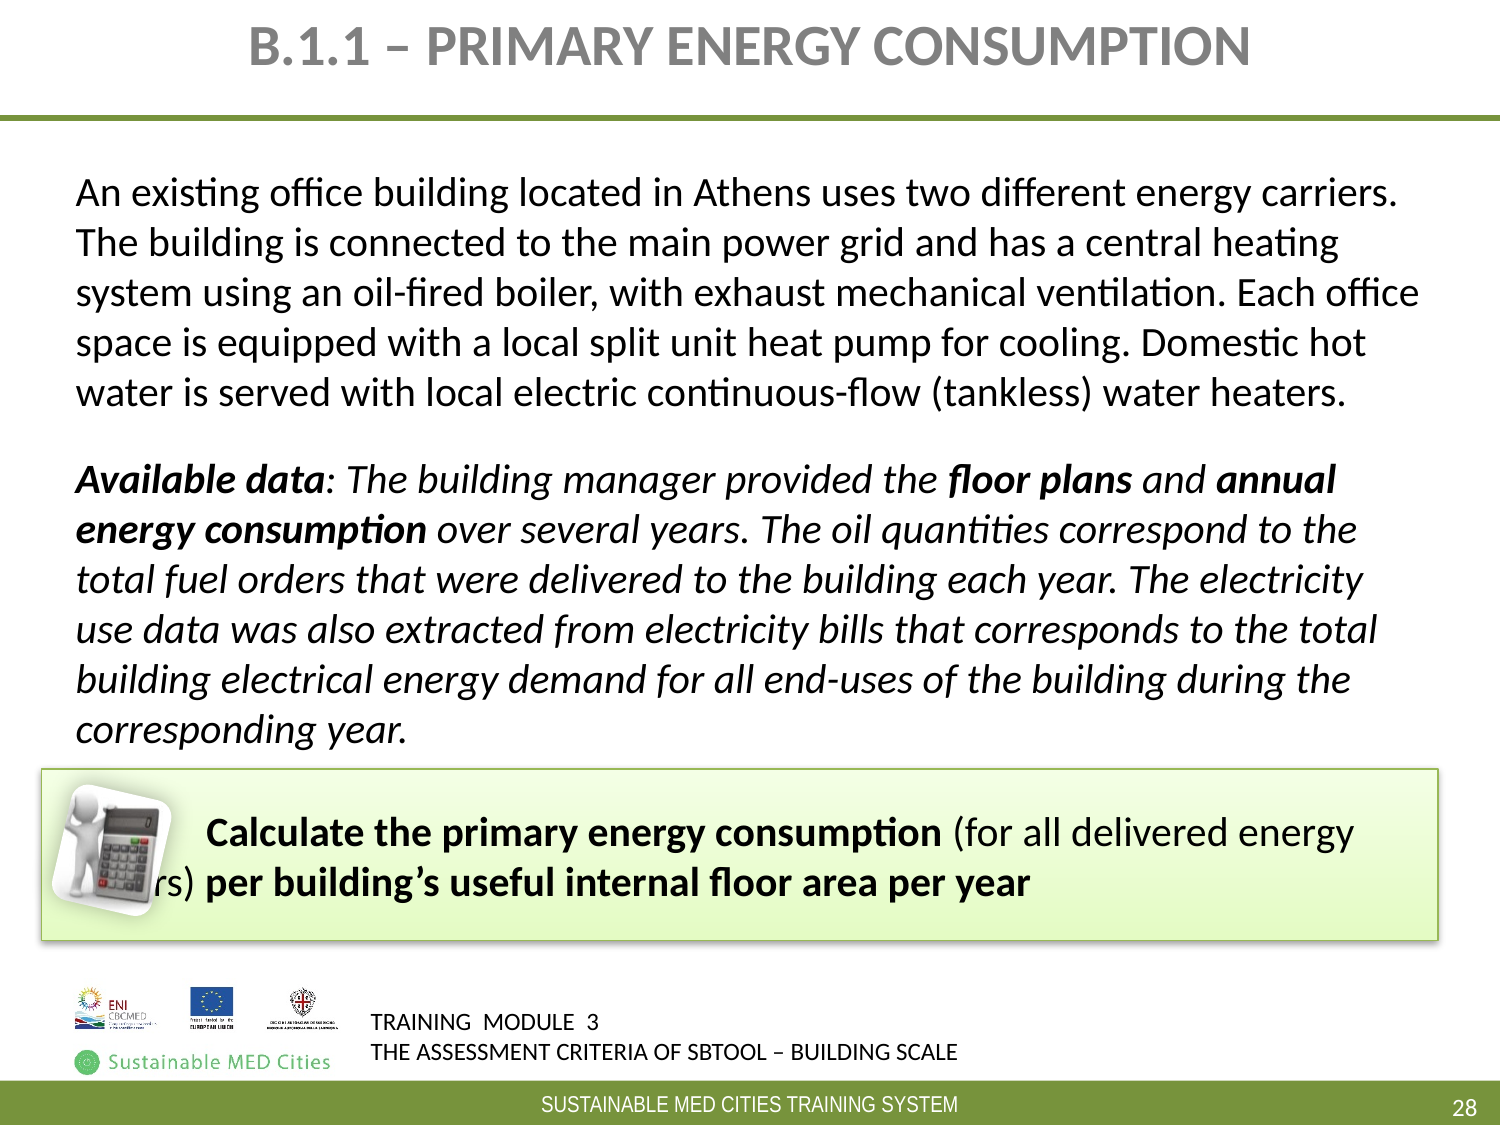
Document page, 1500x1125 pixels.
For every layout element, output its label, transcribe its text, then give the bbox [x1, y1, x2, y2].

picture [62, 978, 356, 1080]
slide_number 28 [1142, 1076, 1493, 1125]
text_box An existing office building located in Athens uses two different energy carriers. The building is connected to the main power grid and has a central heating system using an oil-fired boiler, with exhaust mechanical ventilation. Each office space is equipped with a local split unit heat pump for cooling. Domestic hot water is served with local electric continuous-flow (tankless) water heaters. Available data: The building manager provided the floor plans and annual energy consumption over several years. The oil quantities correspond to the total fuel orders that were delivered to the building each year. The electricity use data was also extracted from electricity bills that corresponds to the total building electrical energy demand for all end-uses of the building during the corresponding year. [60, 157, 1438, 729]
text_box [41, 768, 1439, 941]
